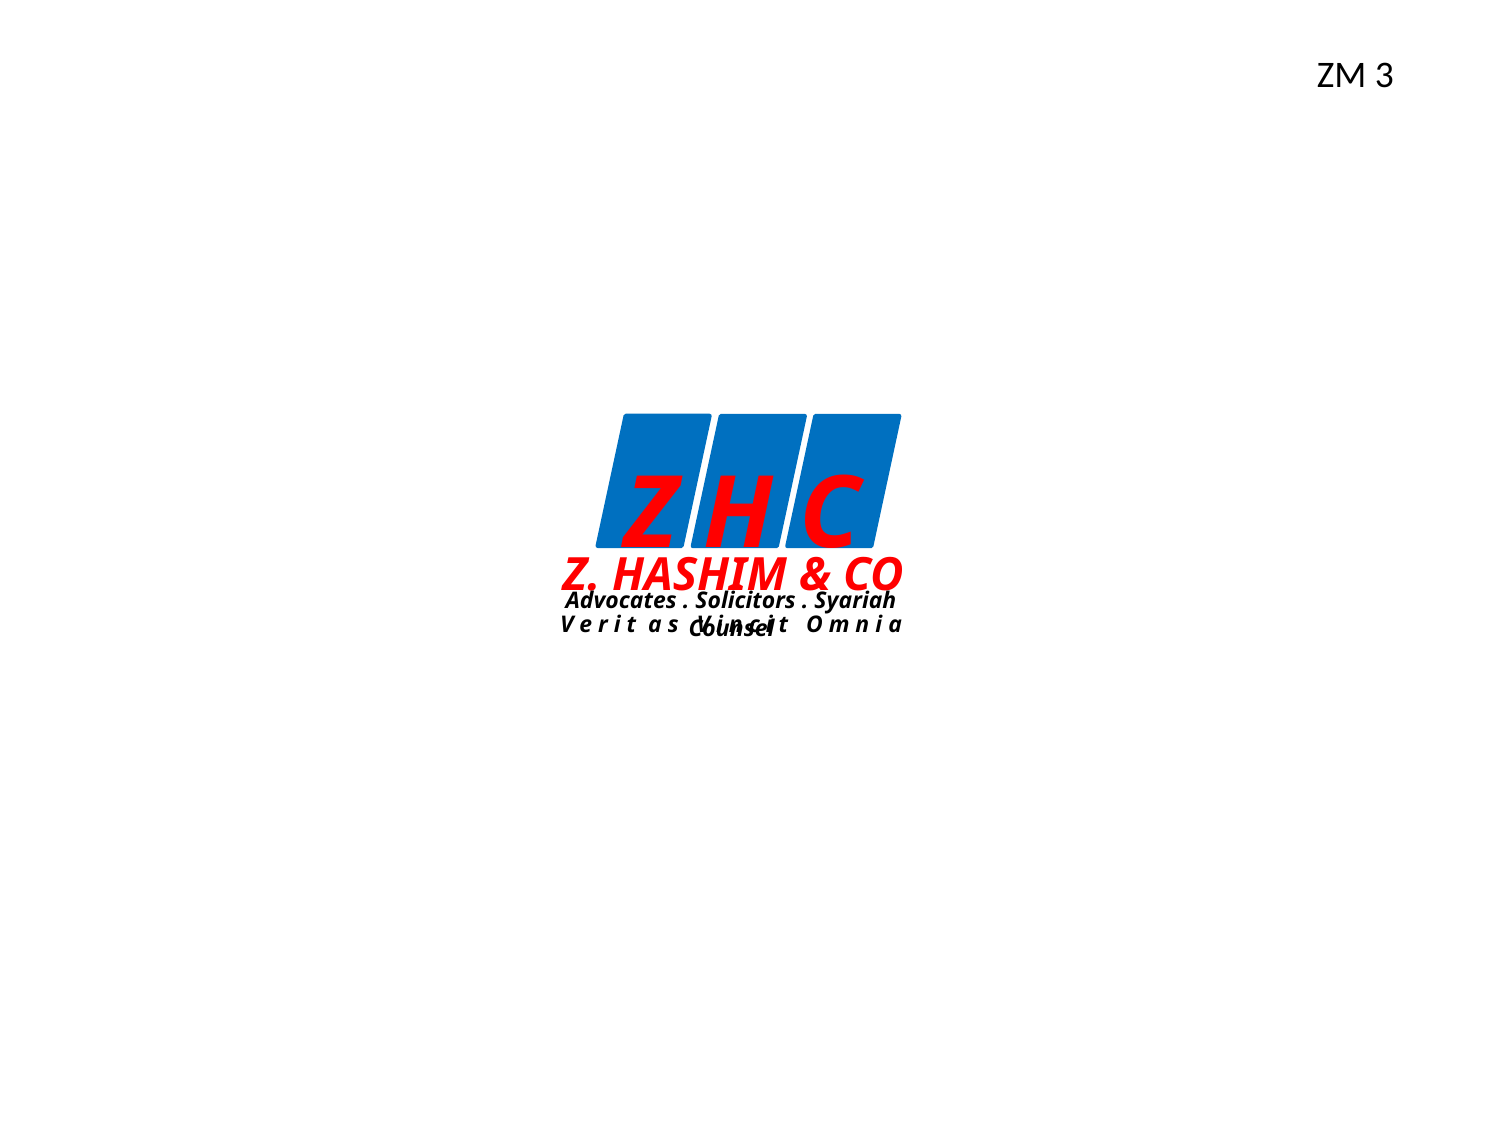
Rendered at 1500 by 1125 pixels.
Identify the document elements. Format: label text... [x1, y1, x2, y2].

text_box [525, 415, 940, 646]
text_box ZM 3 [1302, 42, 1483, 103]
